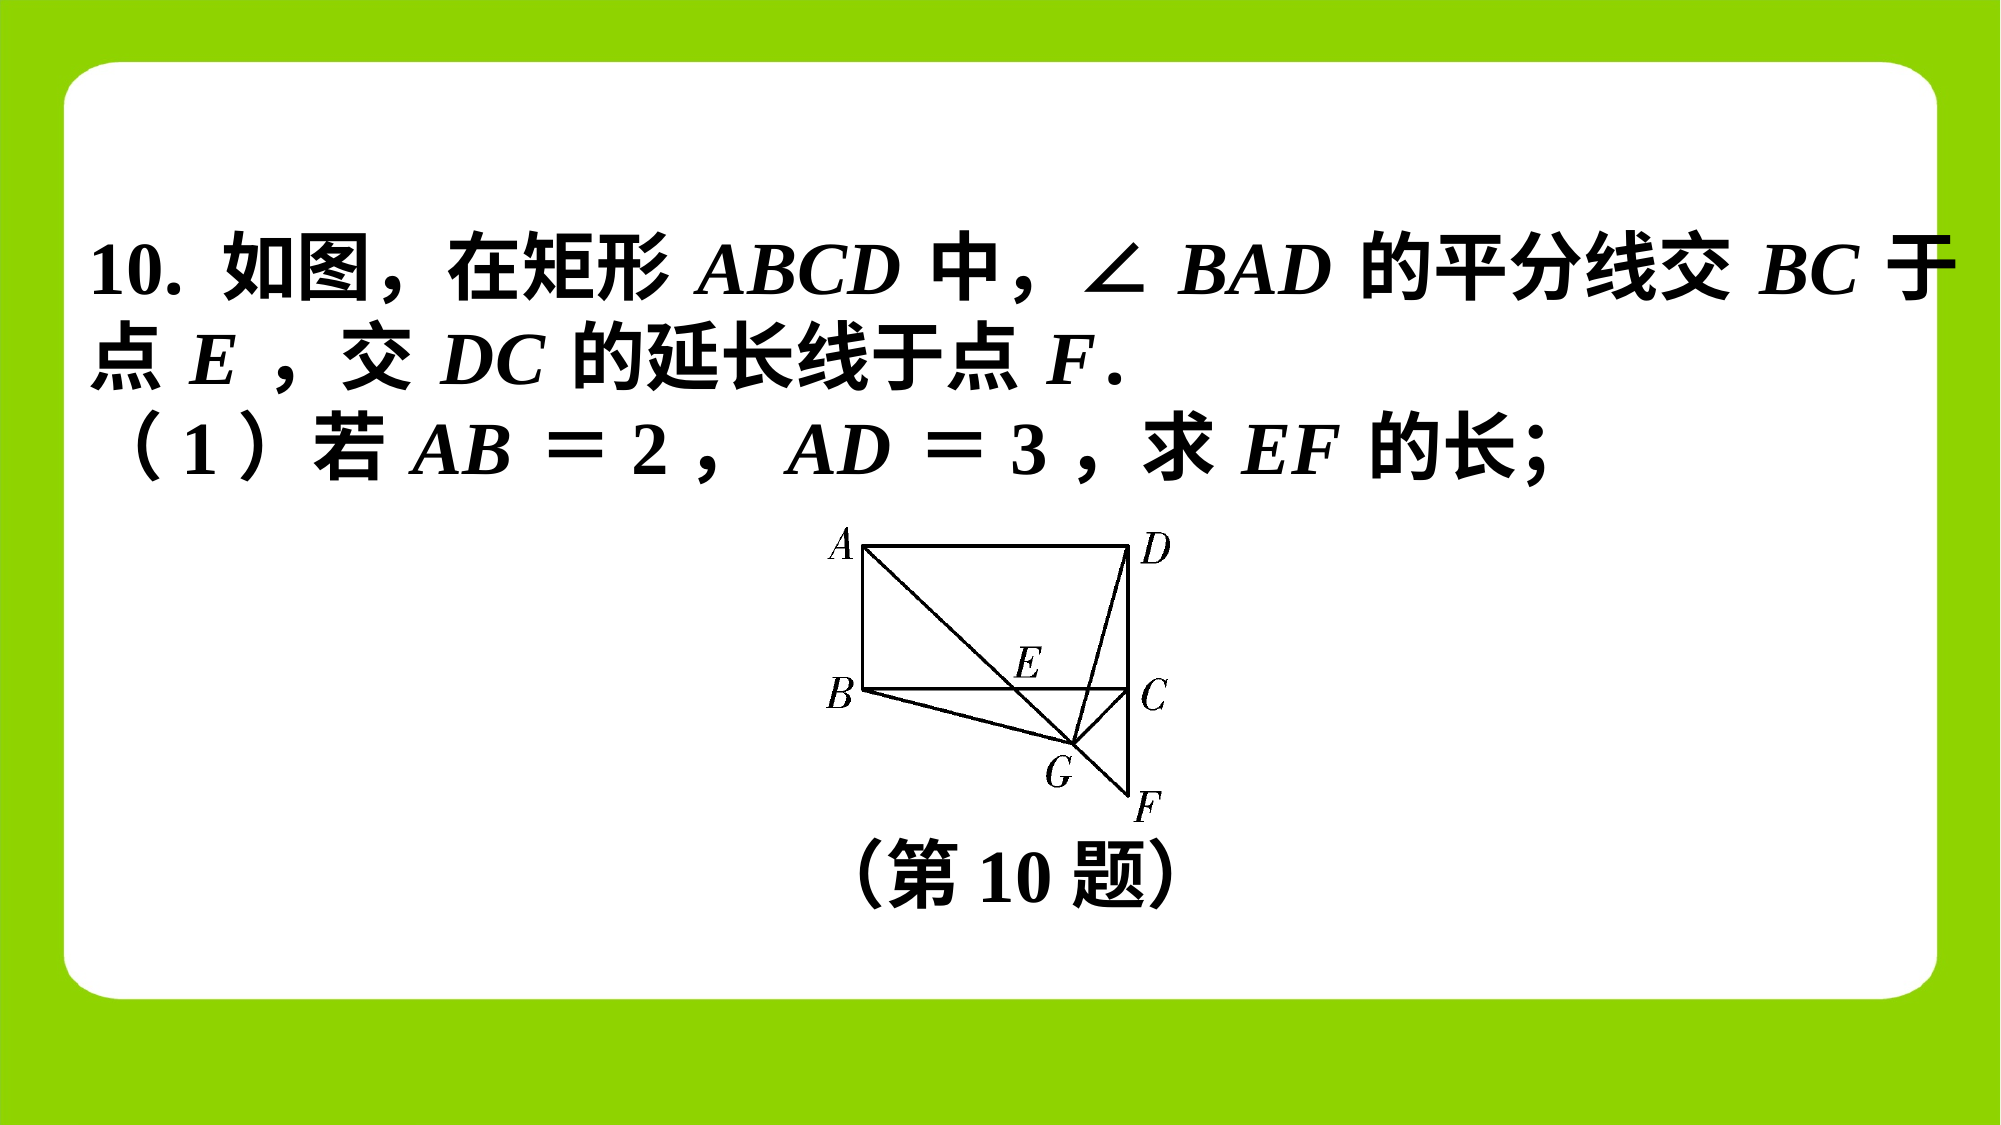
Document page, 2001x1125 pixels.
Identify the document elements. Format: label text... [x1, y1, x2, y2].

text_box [810, 527, 1190, 919]
text_box 10. 如图，在矩形ABCD中，∠BAD的平分线交BC于 点E，交DC的延长线于点F. （1）若AB＝2，AD＝3，求EF的长； [88, 219, 1974, 493]
picture [0, 0, 2001, 1125]
